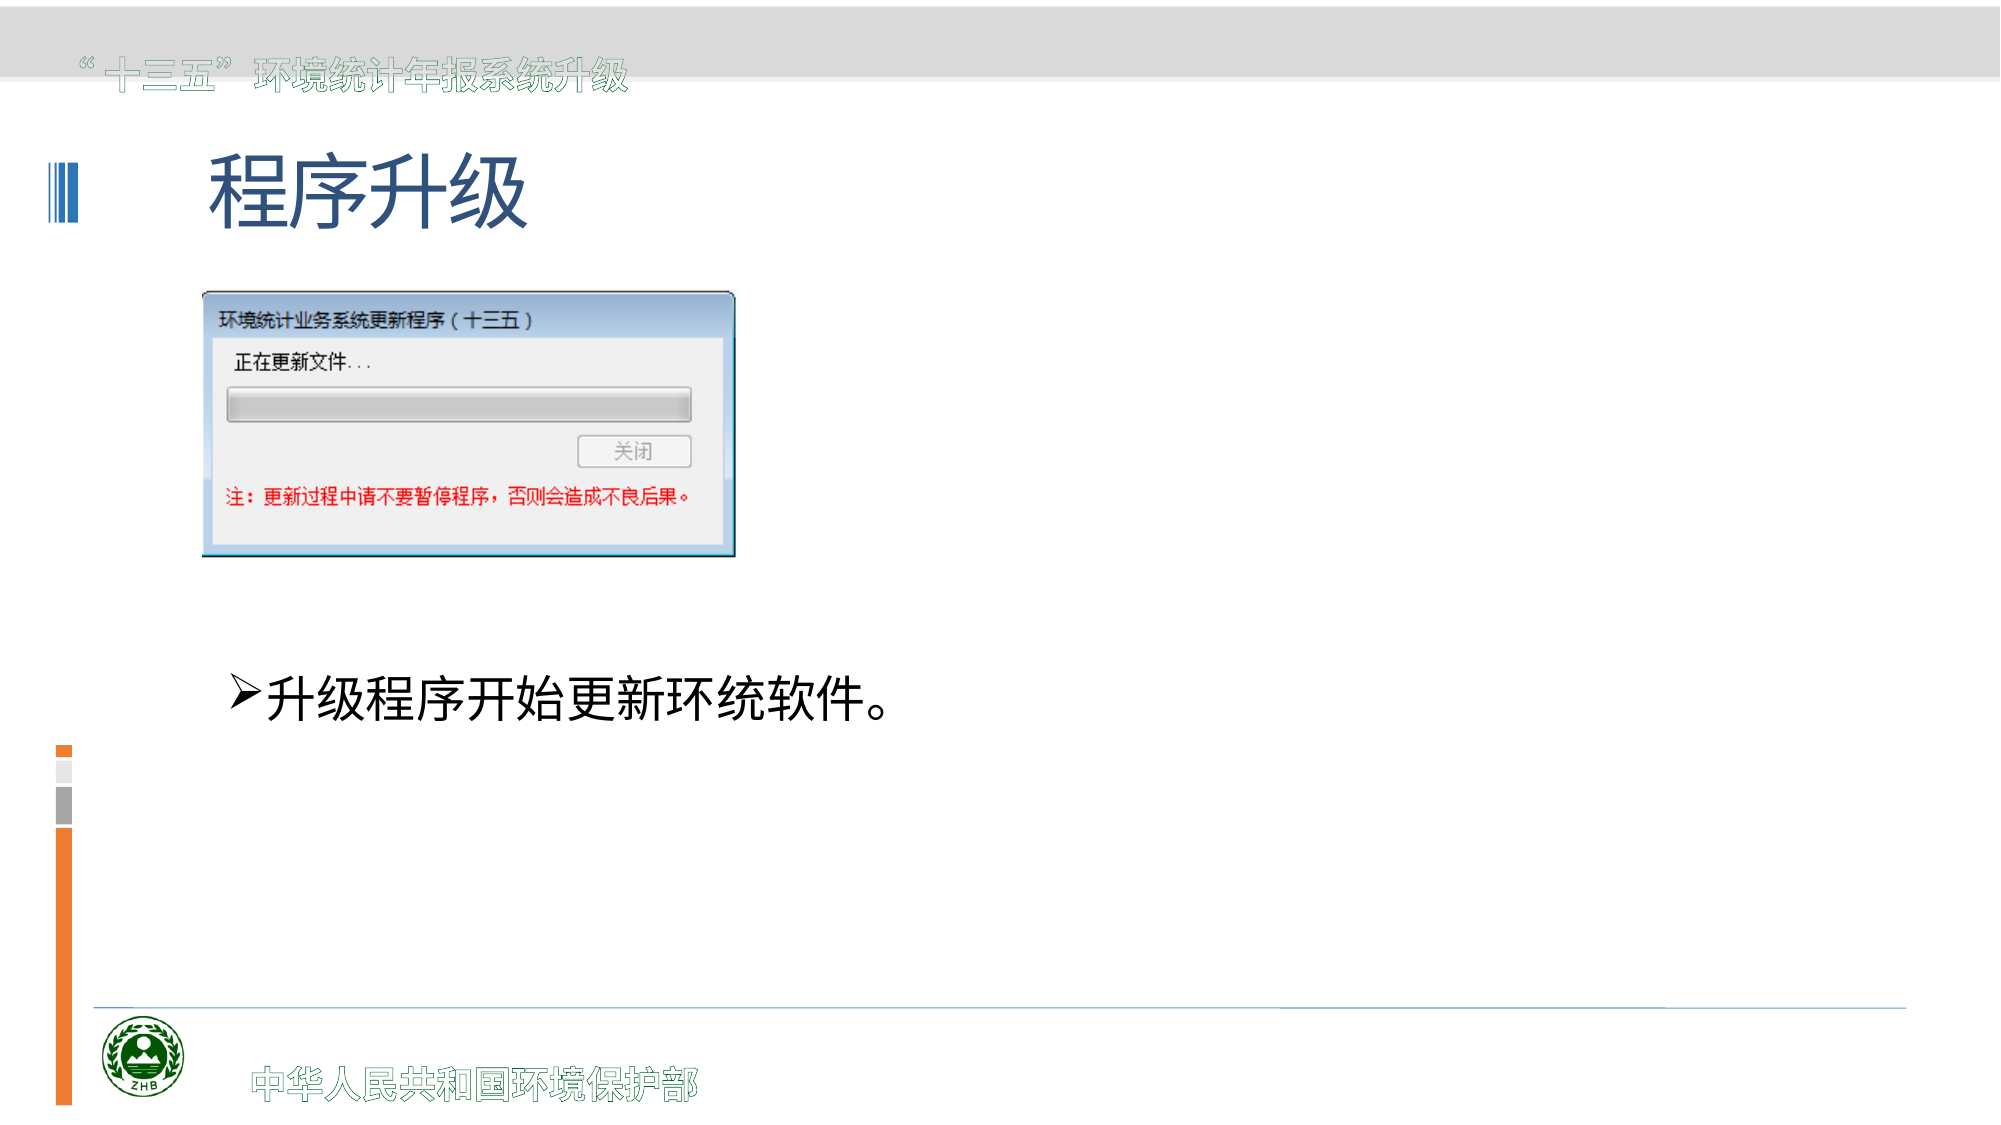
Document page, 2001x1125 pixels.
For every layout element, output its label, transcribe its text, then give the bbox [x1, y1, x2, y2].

picture [202, 288, 739, 559]
text_box 升级程序开始更新环统软件。 [211, 660, 1869, 735]
picture [93, 1007, 188, 1106]
text_box 程序升级 [192, 131, 1023, 261]
